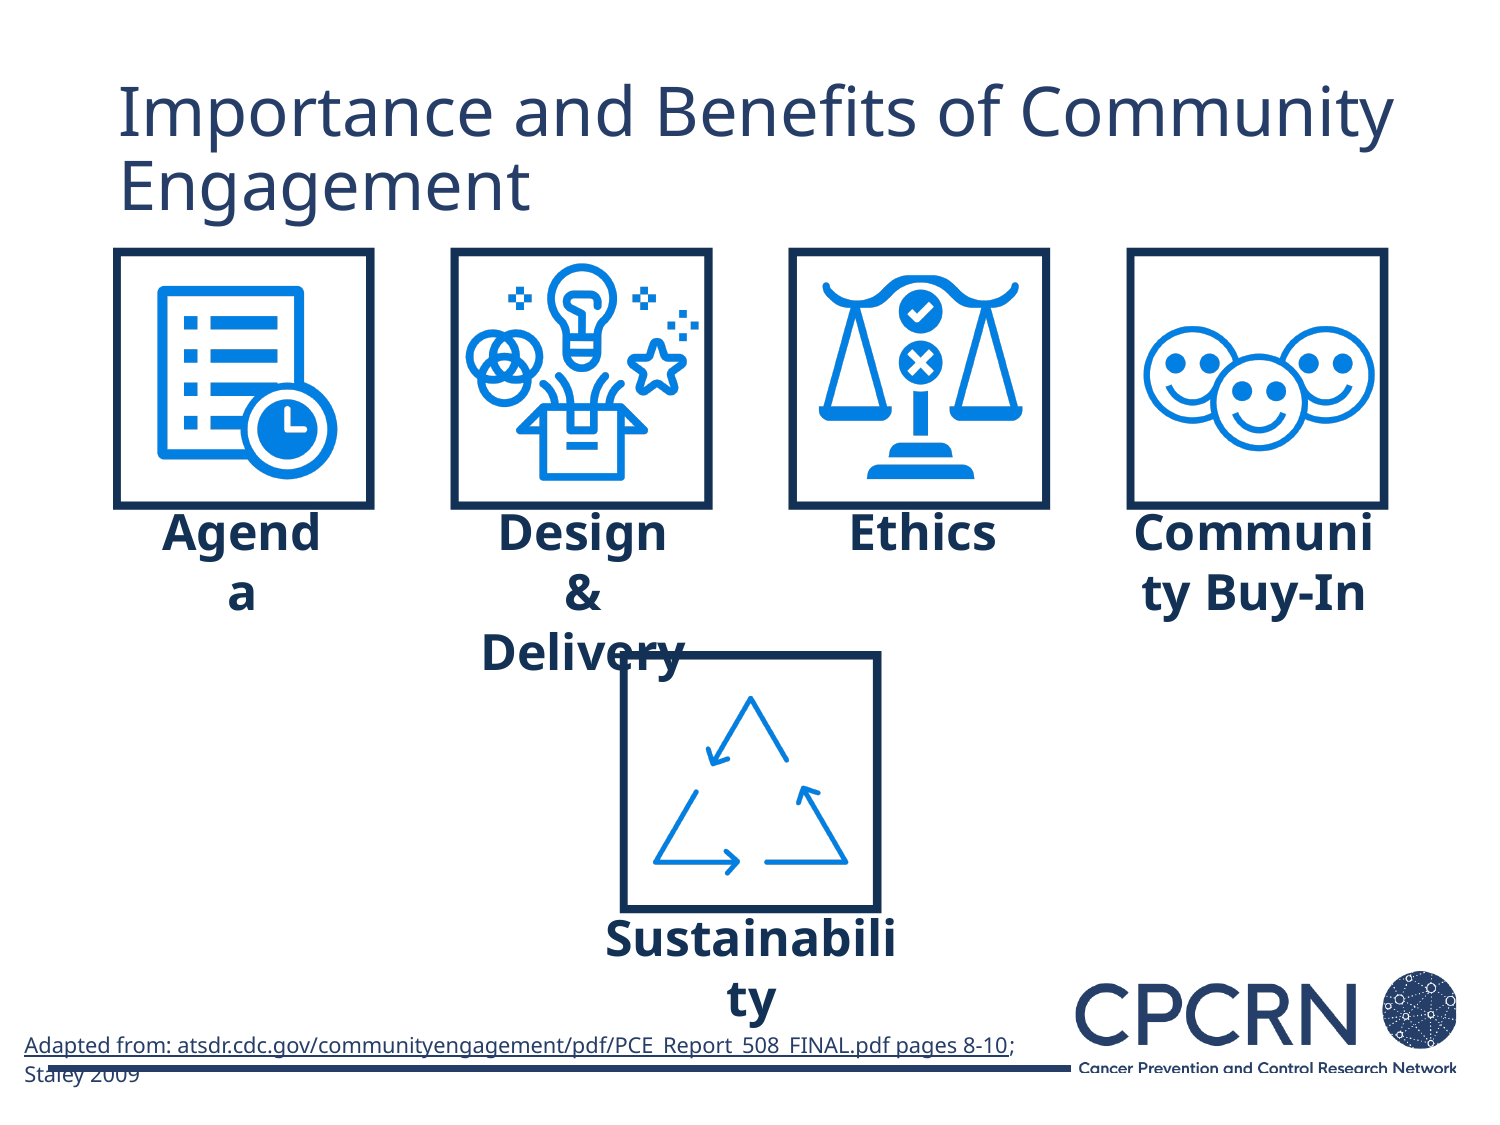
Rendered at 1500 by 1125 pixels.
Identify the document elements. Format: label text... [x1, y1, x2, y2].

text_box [0, 0, 1500, 1072]
picture [799, 272, 1042, 490]
picture [1139, 306, 1382, 469]
picture [144, 276, 354, 498]
picture [573, 609, 927, 962]
text_box Adapted from: atsdr.cdc.gov/communityengagement/pdf/PCE_Report_508_FINAL.pdf pages 8-10; Staley 2009 [9, 1072, 1068, 1095]
picture [458, 260, 708, 503]
